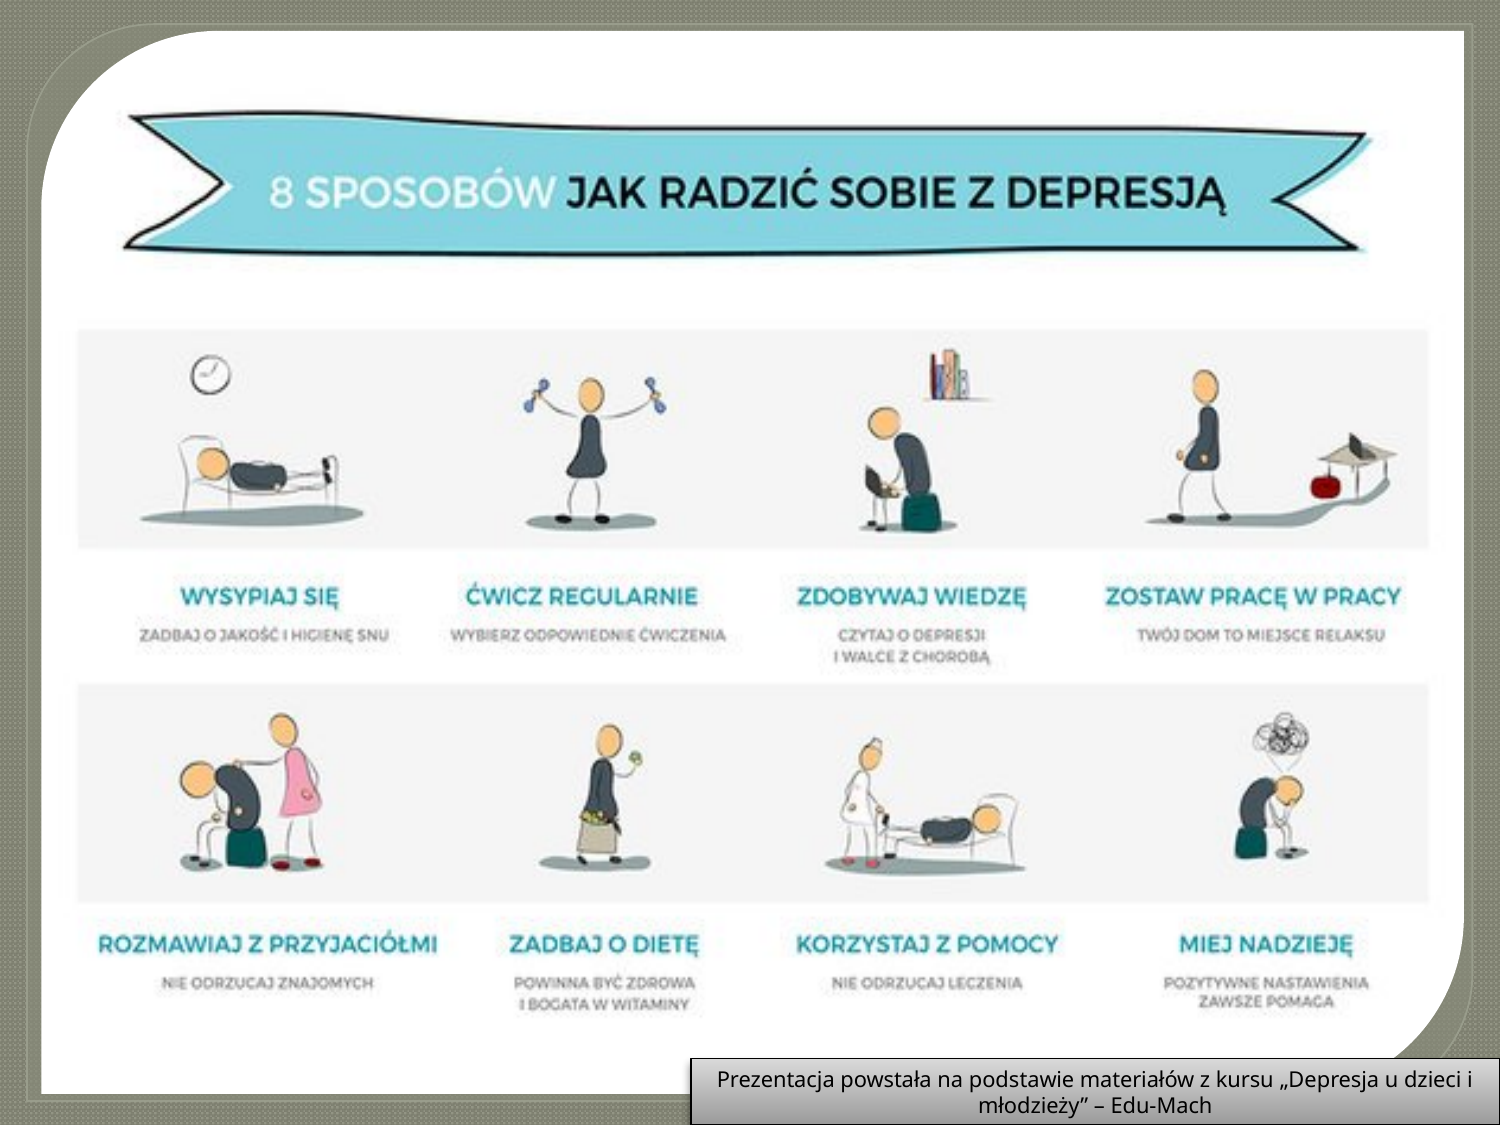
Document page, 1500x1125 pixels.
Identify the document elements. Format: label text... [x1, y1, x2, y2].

picture [41, 30, 1465, 1095]
text_box Prezentacja powstała na podstawie materiałów z kursu „Depresja u dzieci i młodzieży” – Edu-Mach [690, 1058, 1500, 1125]
